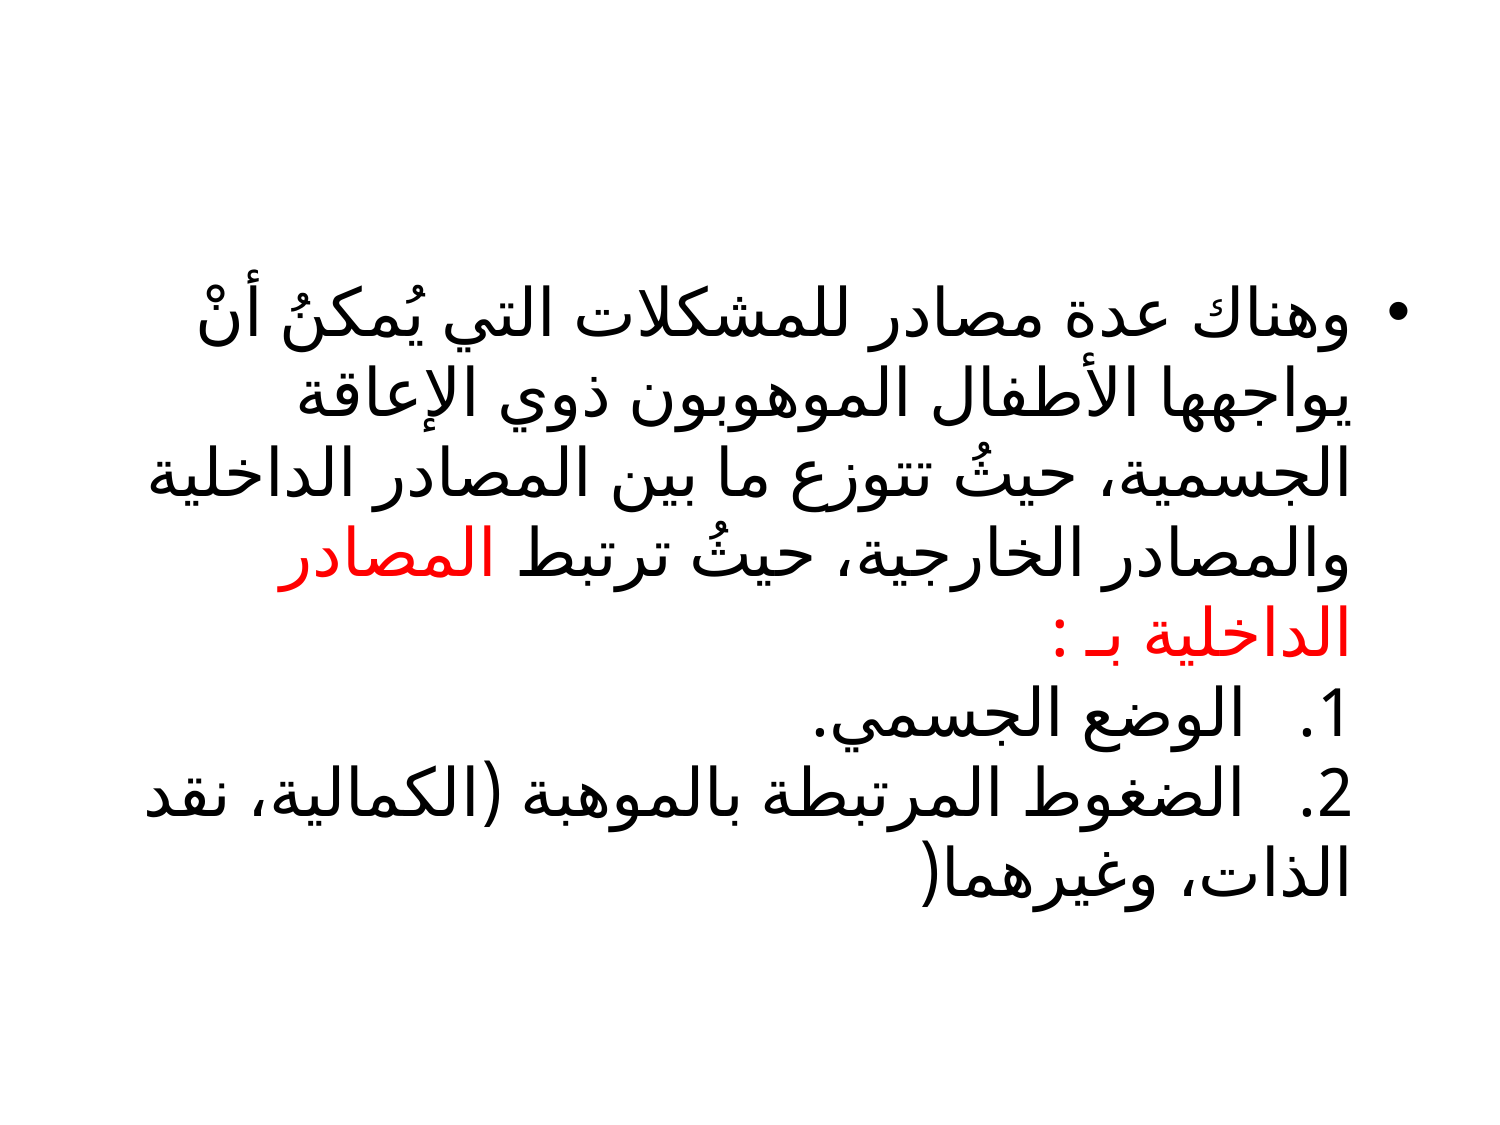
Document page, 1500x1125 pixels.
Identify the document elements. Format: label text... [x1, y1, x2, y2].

list وهناك عدة مصادر للمشكلات التي يُمكنُ أنْ يواجهها الأطفال الموهوبون ذوي الإعاقة الجسمية، حيثُ تتوزع ما بين المصادر الداخلية والمصادر الخارجية، حيثُ ترتبط المصادر الداخلية بـ : 1. الوضع الجسمي. 2. الضغوط المرتبطة بالموهبة (الكمالية، نقد الذات، وغيرهما( [75, 262, 1425, 1005]
